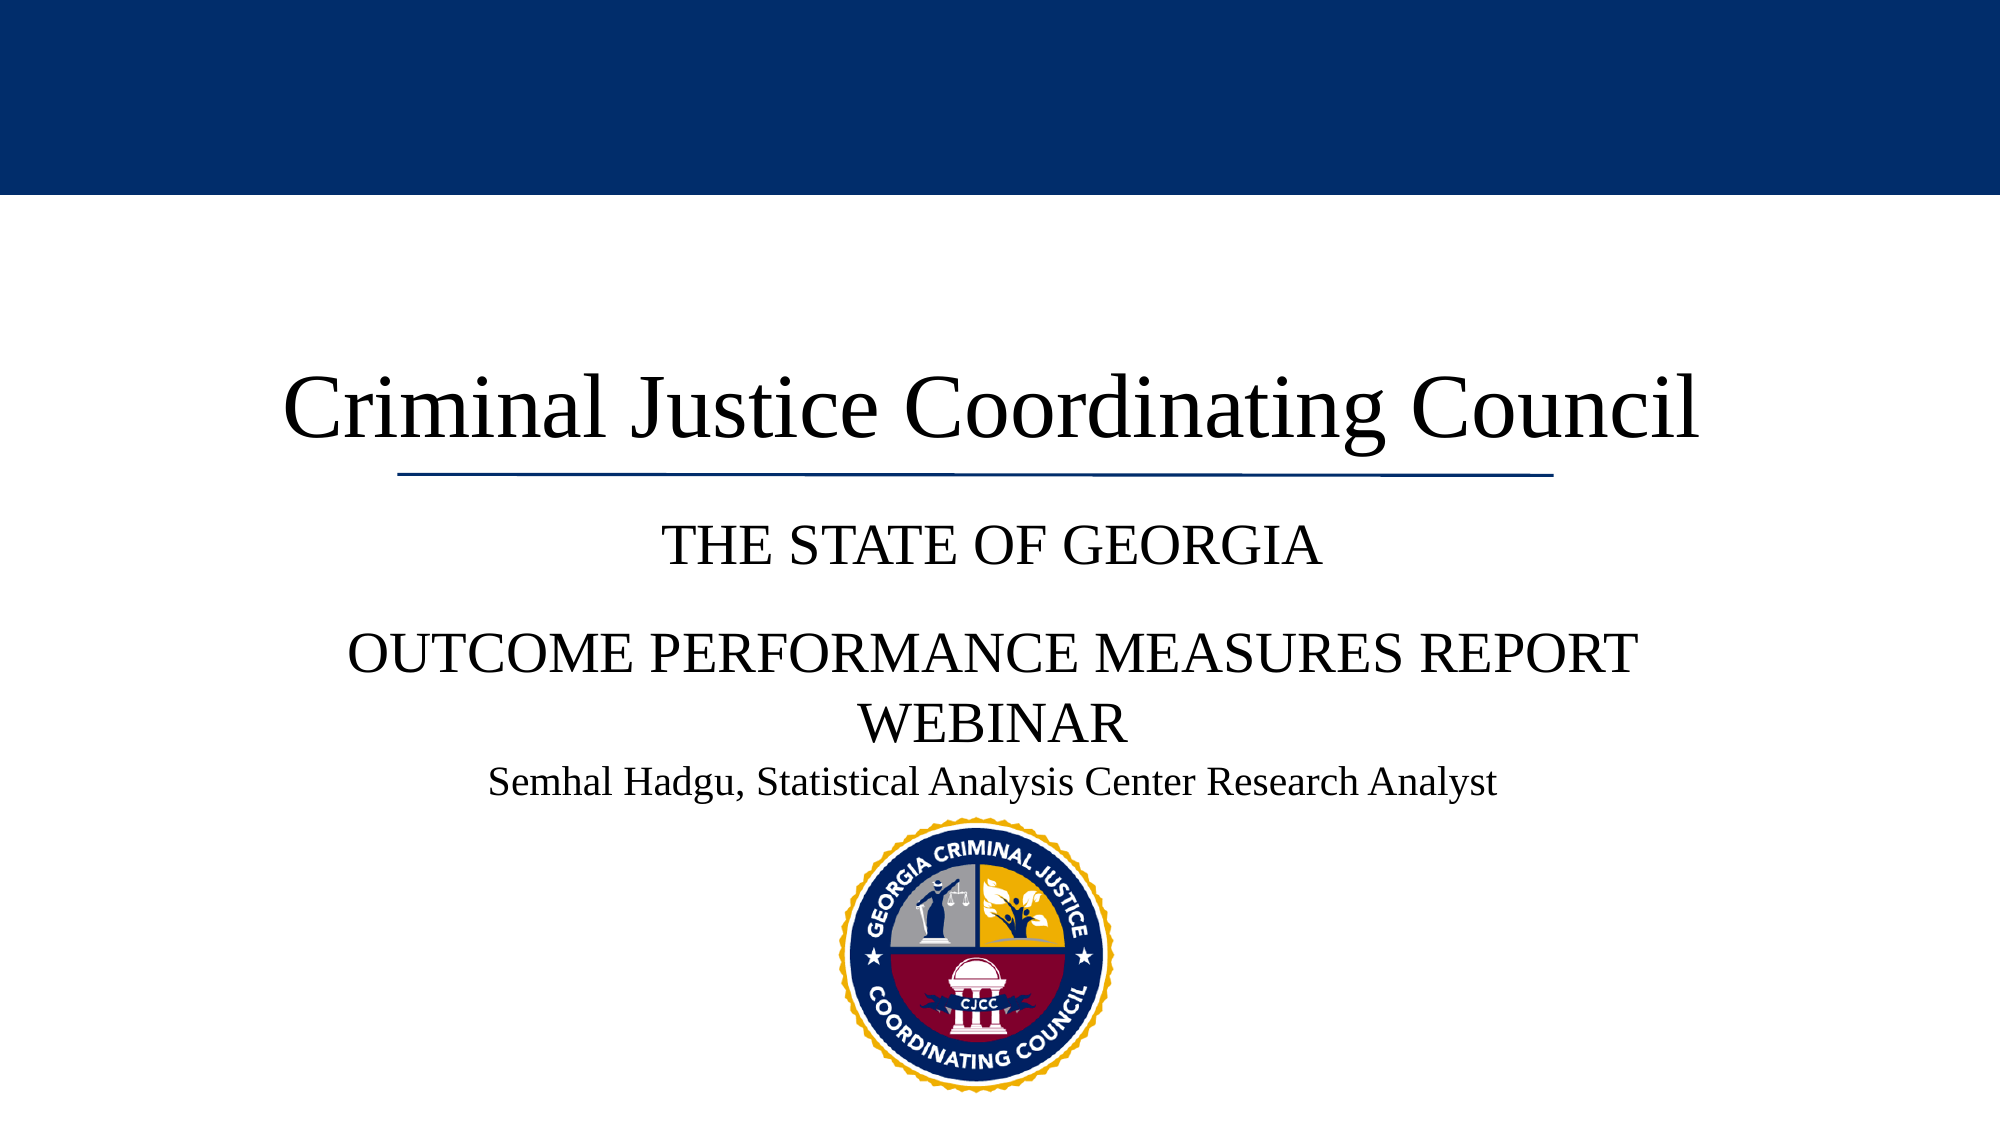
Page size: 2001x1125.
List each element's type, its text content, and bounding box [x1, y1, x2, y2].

text_box [0, 0, 2000, 195]
text_box Criminal Justice Coordinating Council THE STATE OF GEORGIA OUTCOME PERFORMANCE MEASURES REPORT WEBINAR Semhal Hadgu, Statistical Analysis Center Research Analyst [264, 338, 1722, 812]
picture [787, 807, 1164, 1111]
